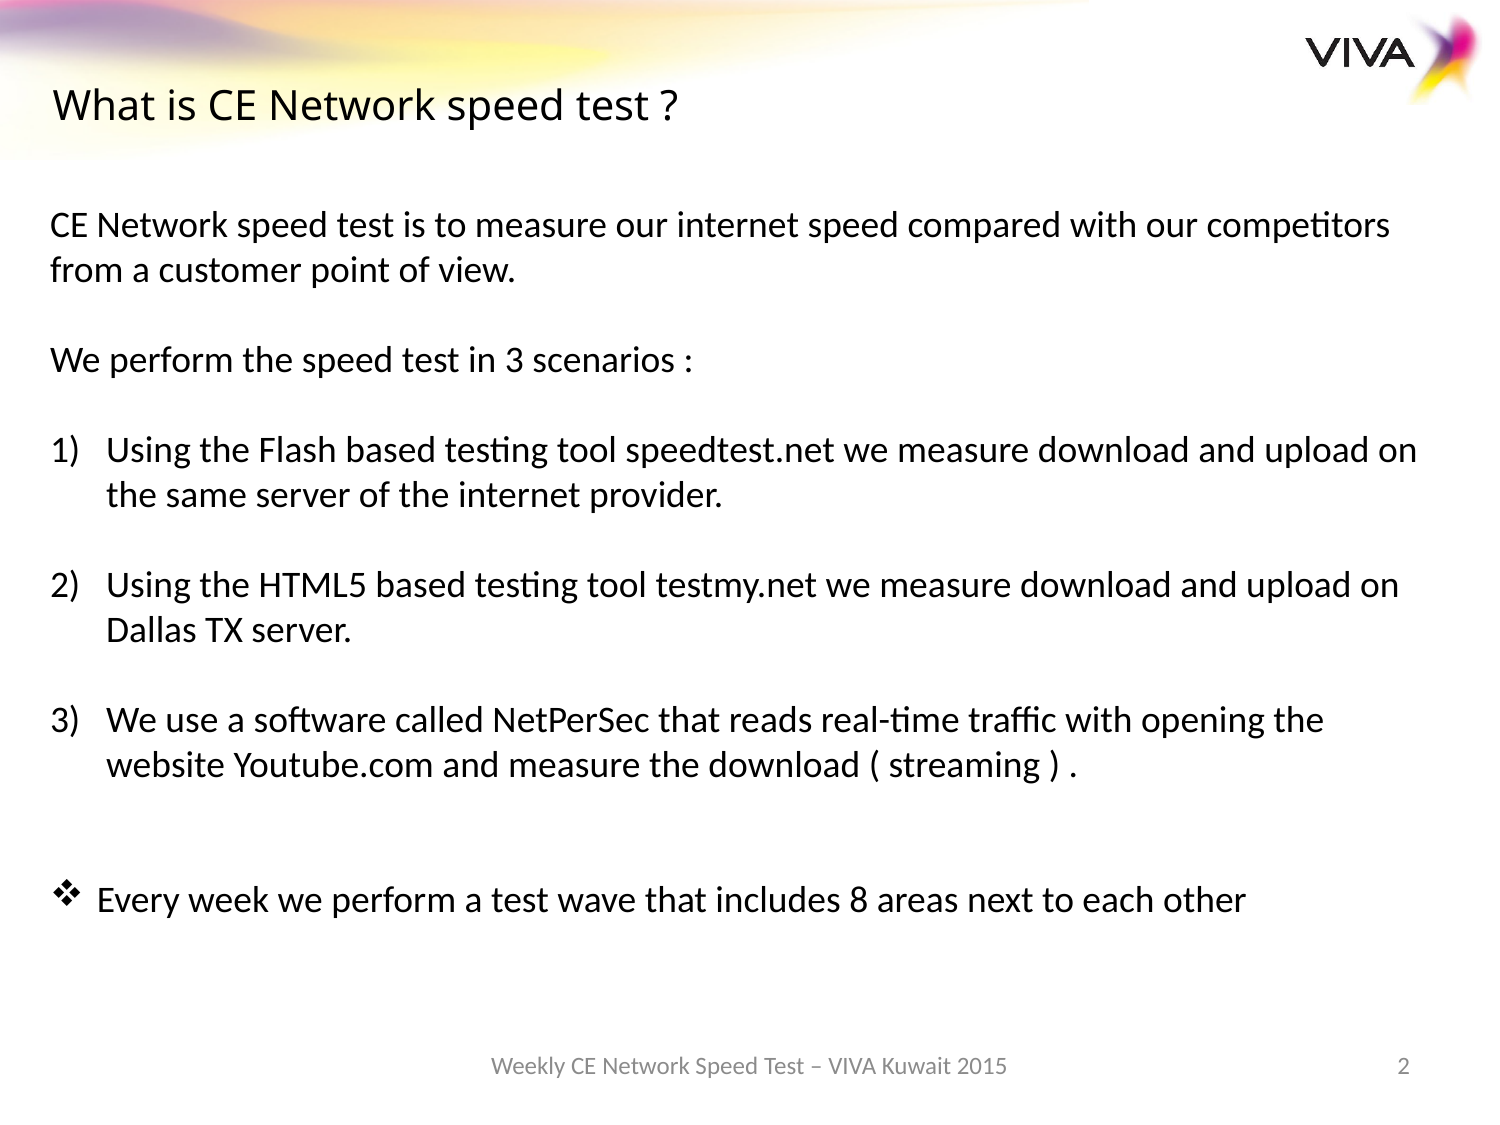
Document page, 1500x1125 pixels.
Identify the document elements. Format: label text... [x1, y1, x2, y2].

text_box Weekly CE Network Speed Test – VIVA Kuwait 2015 [205, 1042, 1074, 1103]
text_box CE Network speed test is to measure our internet speed compared with our competitors from a customer point of view. We perform the speed test in 3 scenarios : Using the Flash based testing tool speedtest.net we measure download and upload on the same server of the internet provider. Using the HTML5 based testing tool testmy.net we measure download and upload on Dallas TX server. We use a software called NetPerSec that reads real-time traffic with opening the website Youtube.com and measure the download ( streaming ) . Every week we perform a test wave that includes 8 areas next to each other [50, 199, 1438, 966]
text_box 2 [1074, 1042, 1425, 1103]
text_box What is CE Network speed test ? [37, 24, 1278, 184]
picture [0, 0, 1089, 160]
picture [1300, 12, 1485, 105]
